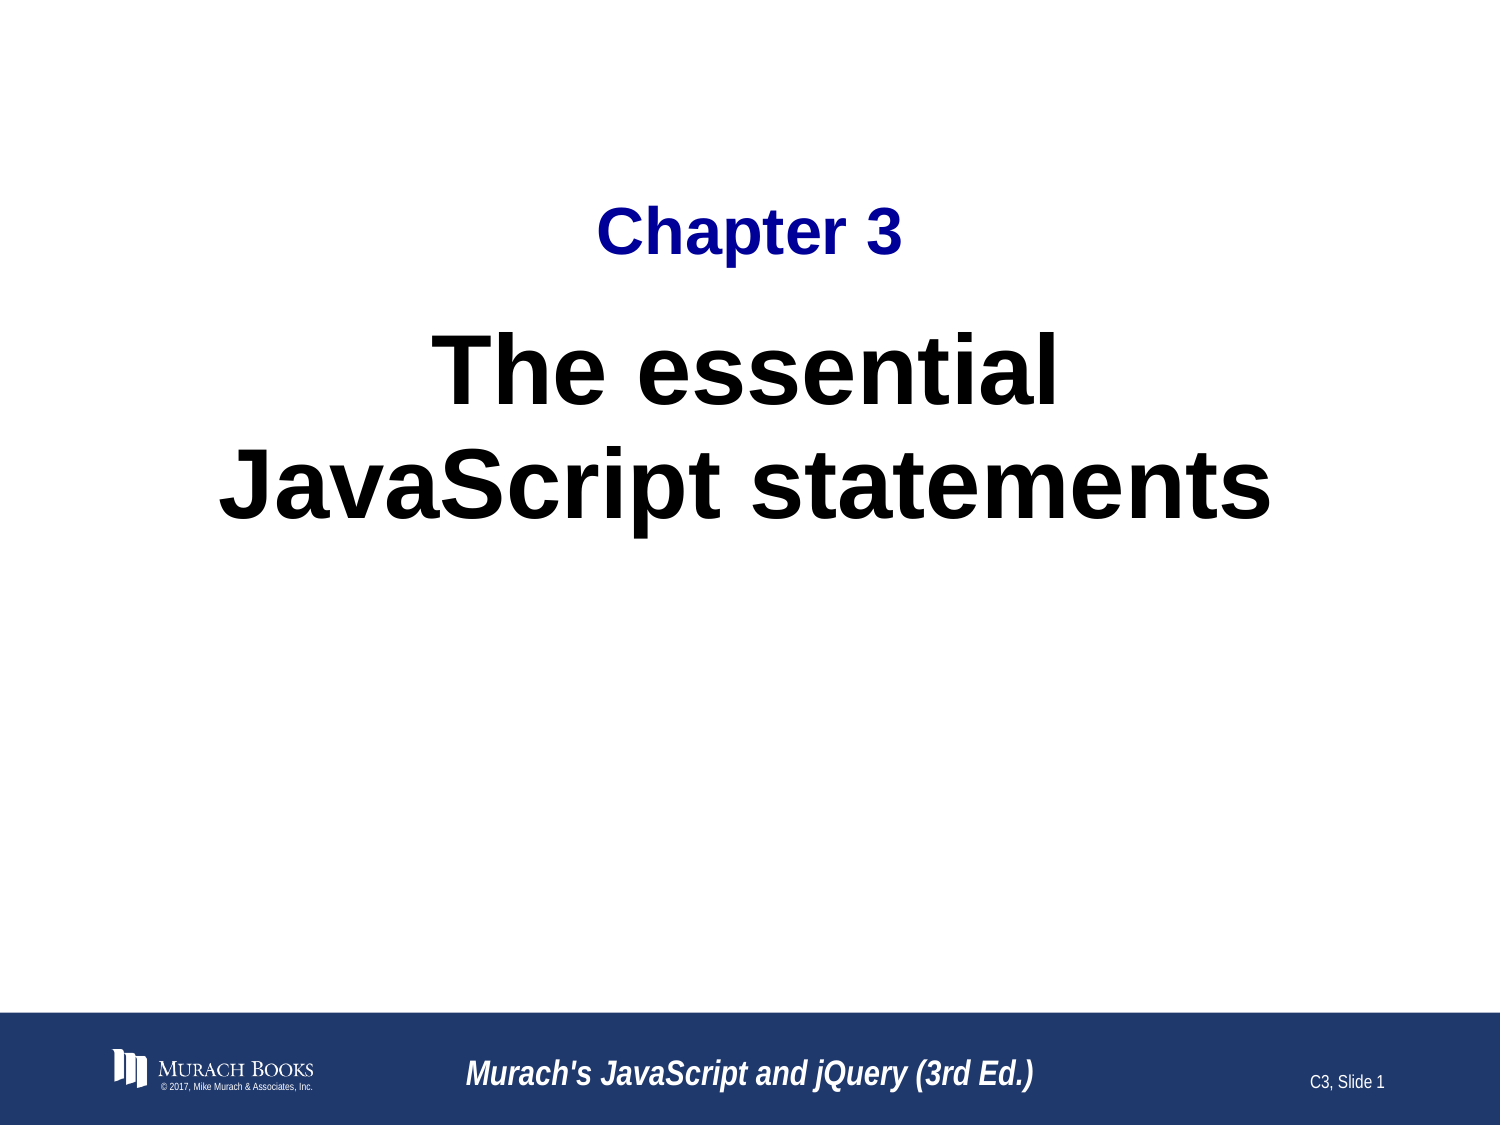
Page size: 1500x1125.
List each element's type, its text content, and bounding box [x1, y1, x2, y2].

title Chapter 3 [112, 187, 1388, 279]
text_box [149, 261, 1342, 639]
footer © 2017, Mike Murach & Associates, Inc. [12, 1025, 463, 1100]
slide_number Murach's JavaScript and jQuery (3rd Ed.) [463, 1025, 1050, 1100]
slide_number C3, Slide 1 [1087, 1025, 1400, 1100]
